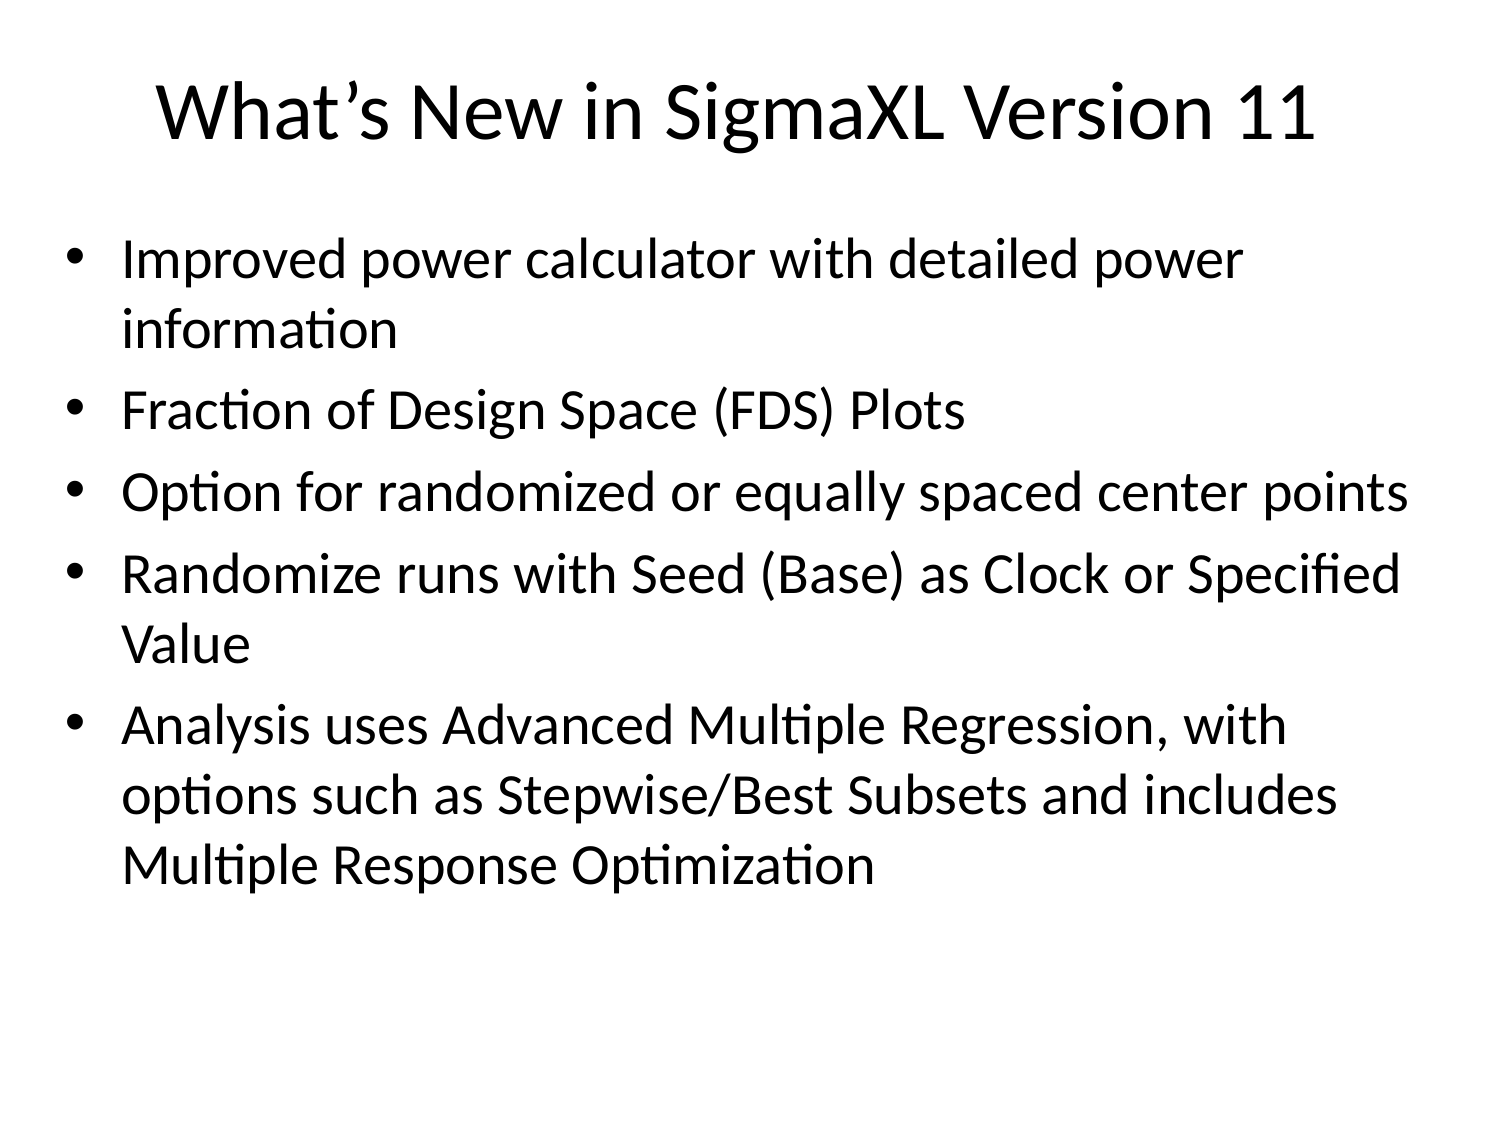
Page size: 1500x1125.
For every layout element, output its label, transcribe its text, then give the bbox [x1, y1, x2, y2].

list Improved power calculator with detailed power information Fraction of Design Space (FDS) Plots Option for randomized or equally spaced center points Randomize runs with Seed (Base) as Clock or Specified Value Analysis uses Advanced Multiple Regression, with options such as Stepwise/Best Subsets and includes Multiple Response Optimization [50, 212, 1425, 988]
title What’s New in SigmaXL Version 11 [87, 48, 1388, 161]
